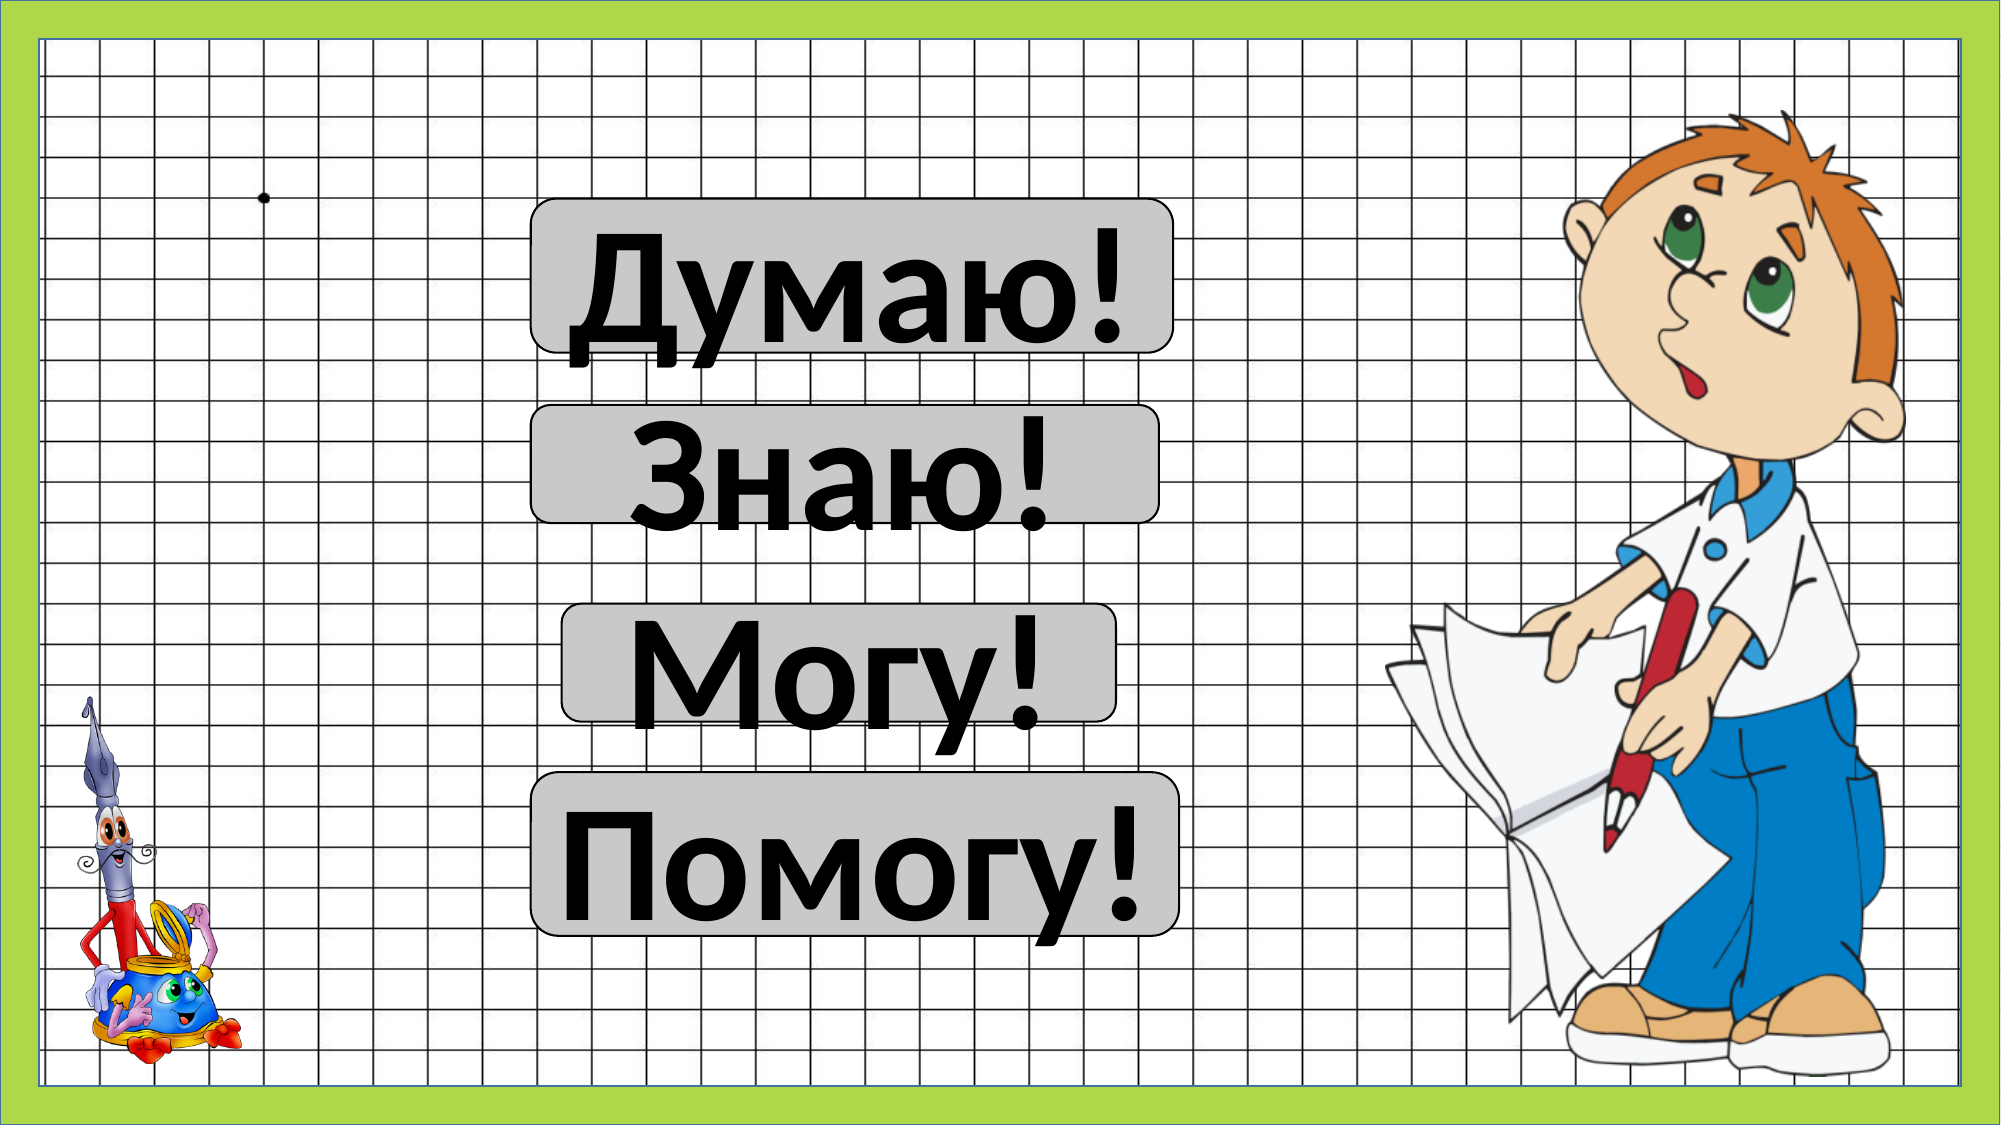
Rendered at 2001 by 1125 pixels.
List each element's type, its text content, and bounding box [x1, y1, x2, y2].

text_box Думаю! [529, 197, 1175, 354]
text_box Знаю! [529, 403, 1160, 525]
picture [40, 40, 1960, 1085]
text_box Помогу! [529, 771, 1181, 937]
text_box Могу! [560, 602, 1118, 723]
